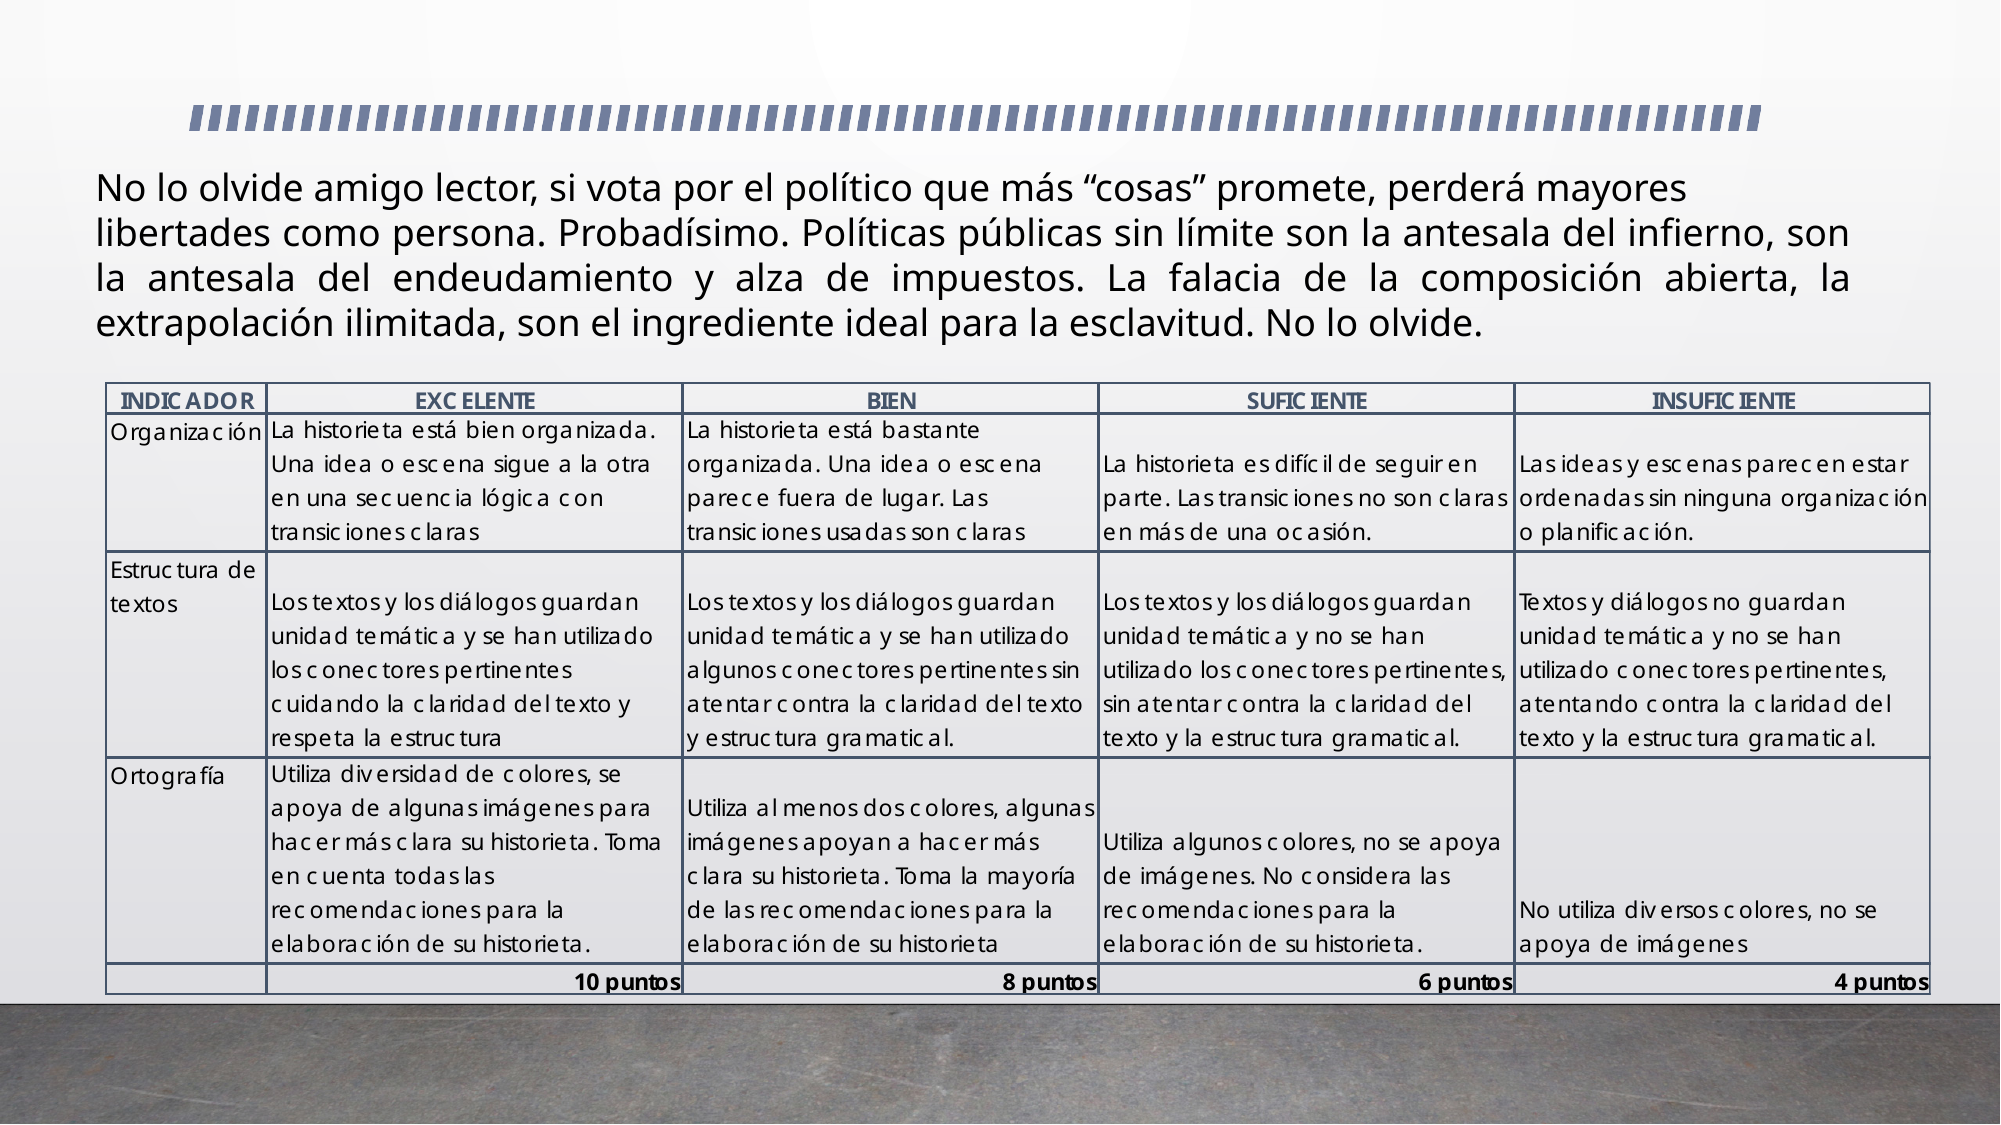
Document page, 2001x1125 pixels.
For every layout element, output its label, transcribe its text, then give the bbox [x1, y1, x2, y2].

text_box No lo olvide amigo lector, si vota por el político que más “cosas” promete, perderá mayores libertades como persona. Probadísimo. Políticas públicas sin límite son la antesala del infierno, son la antesala del endeudamiento y alza de impuestos. La falacia de la composición abierta, la extrapolación ilimitada, son el ingrediente ideal para la esclavitud. No lo olvide. [80, 156, 1868, 352]
picture [0, 1004, 2000, 1124]
picture [104, 382, 1933, 997]
